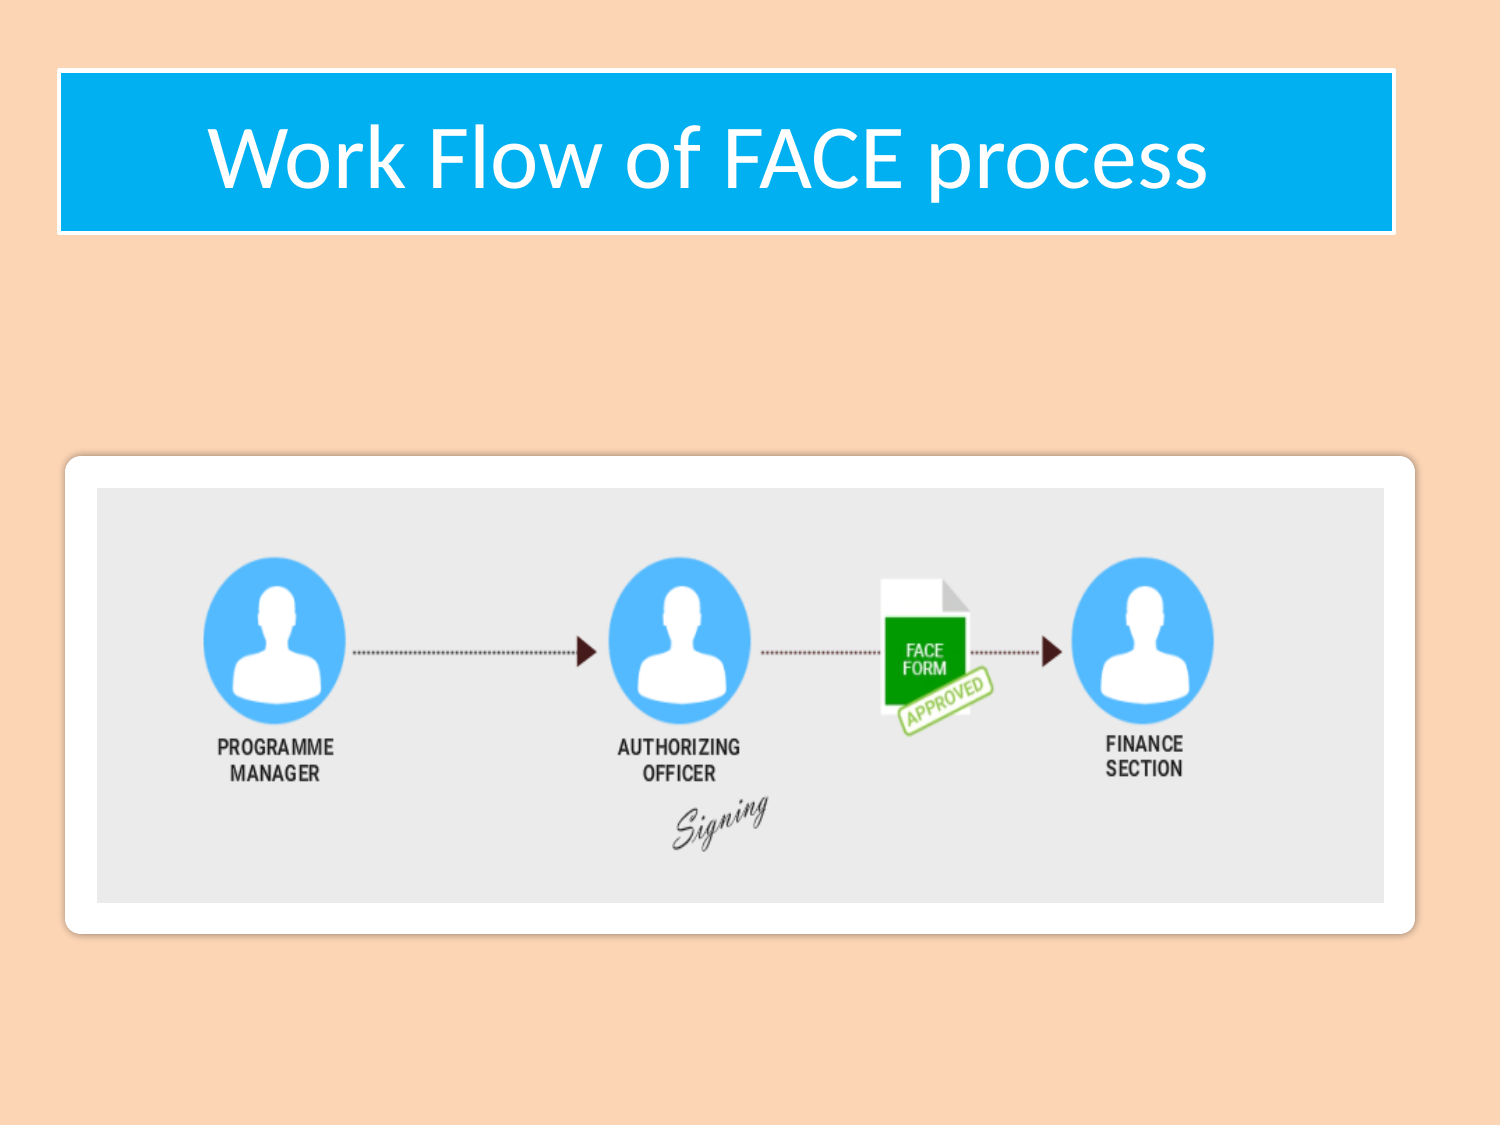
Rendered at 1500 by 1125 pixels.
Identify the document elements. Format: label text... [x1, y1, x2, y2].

picture [96, 487, 1385, 904]
title Work Flow of FACE process [43, 33, 1394, 271]
